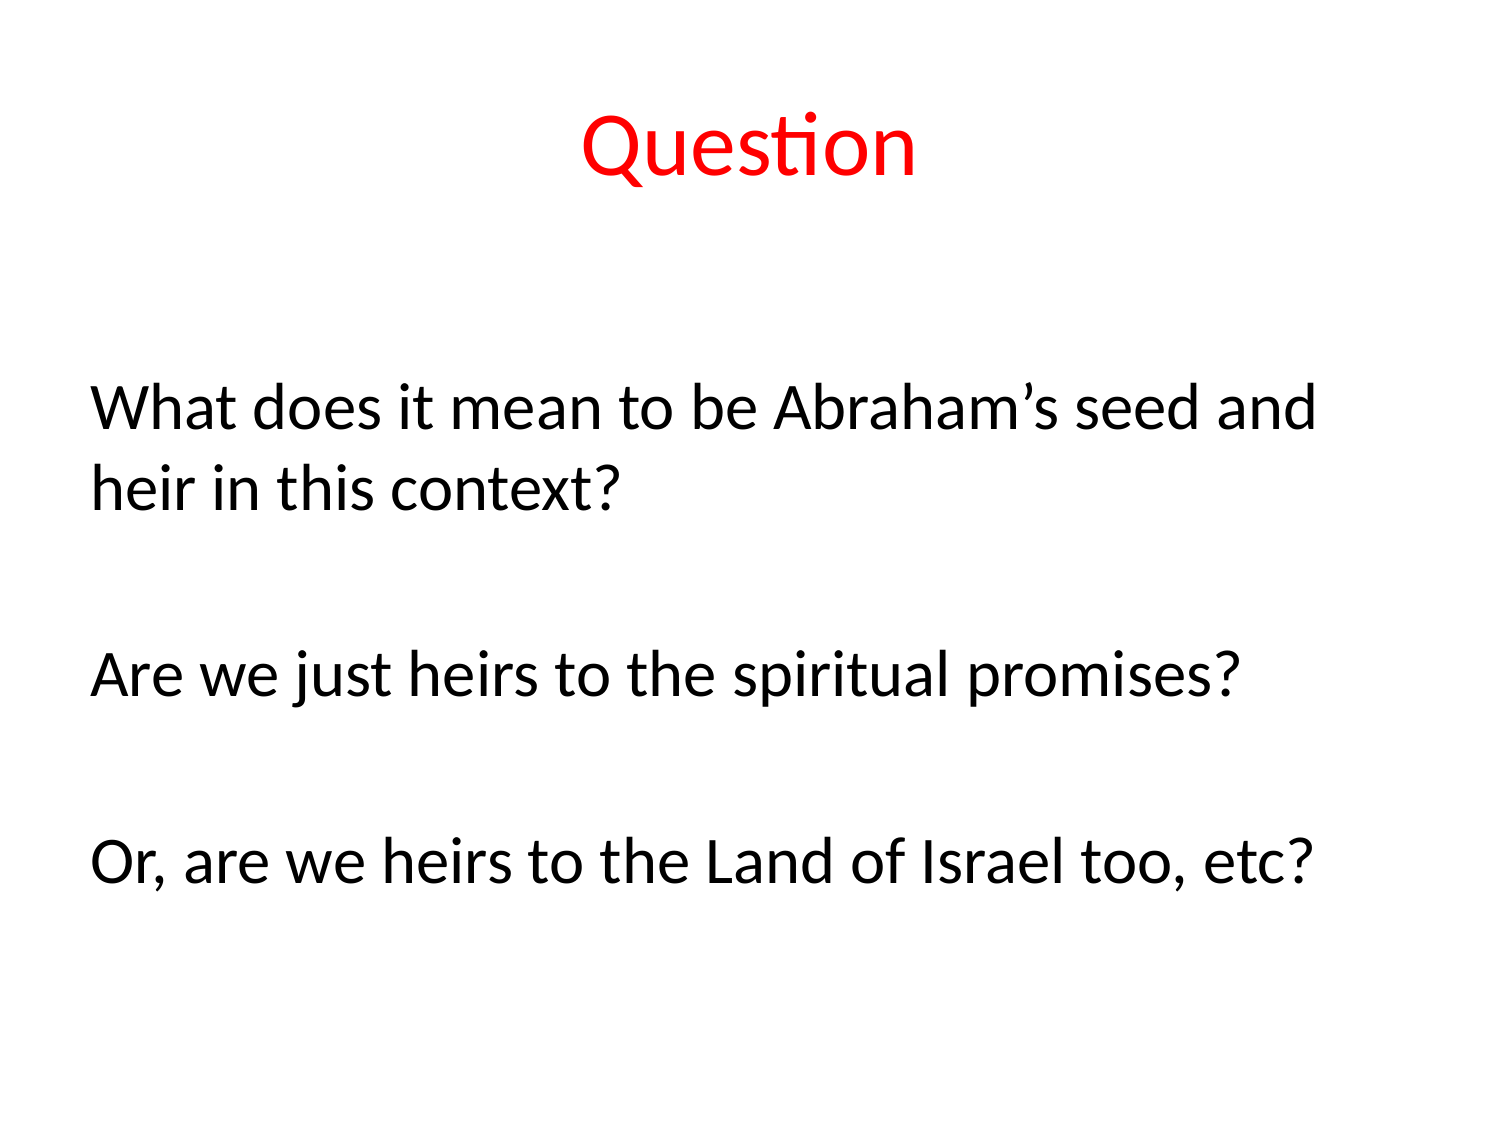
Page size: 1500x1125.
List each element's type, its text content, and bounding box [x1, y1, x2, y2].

list What does it mean to be Abraham’s seed and heir in this context? Are we just heirs to the spiritual promises? Or, are we heirs to the Land of Israel too, etc? [75, 262, 1425, 1005]
title Question [75, 45, 1425, 233]
